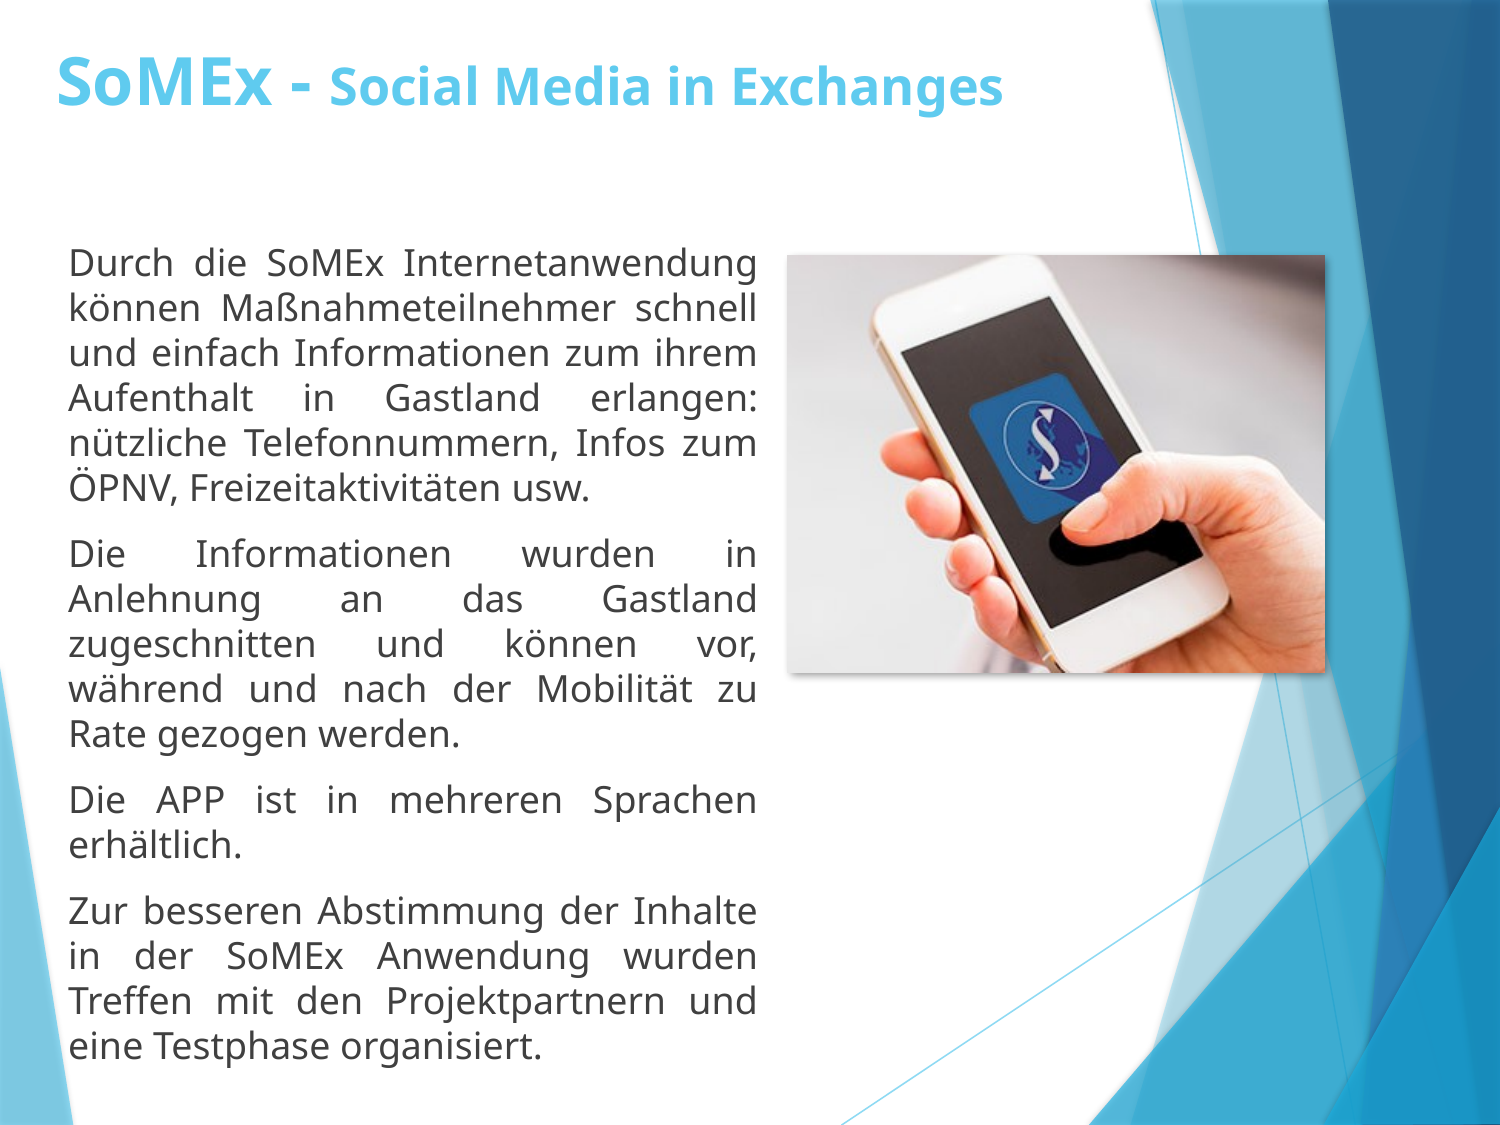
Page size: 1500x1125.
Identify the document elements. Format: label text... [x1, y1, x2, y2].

title SoMEx - Social Media in Exchanges [41, 30, 1415, 114]
picture [787, 254, 1325, 673]
list Durch die SoMEx Internetanwendung können Maßnahmeteilnehmer schnell und einfach Informationen zum ihrem Aufenthalt in Gastland erlangen: nützliche Telefonnummern, Infos zum ÖPNV, Freizeitaktivitäten usw. Die Informationen wurden in Anlehnung an das Gastland zugeschnitten und können vor, während und nach der Mobilität zu Rate gezogen werden. Die APP ist in mehreren Sprachen erhältlich. Zur besseren Abstimmung der Inhalte in der SoMEx Anwendung wurden Treffen mit den Projektpartnern und eine Testphase organisiert. [53, 231, 774, 1035]
